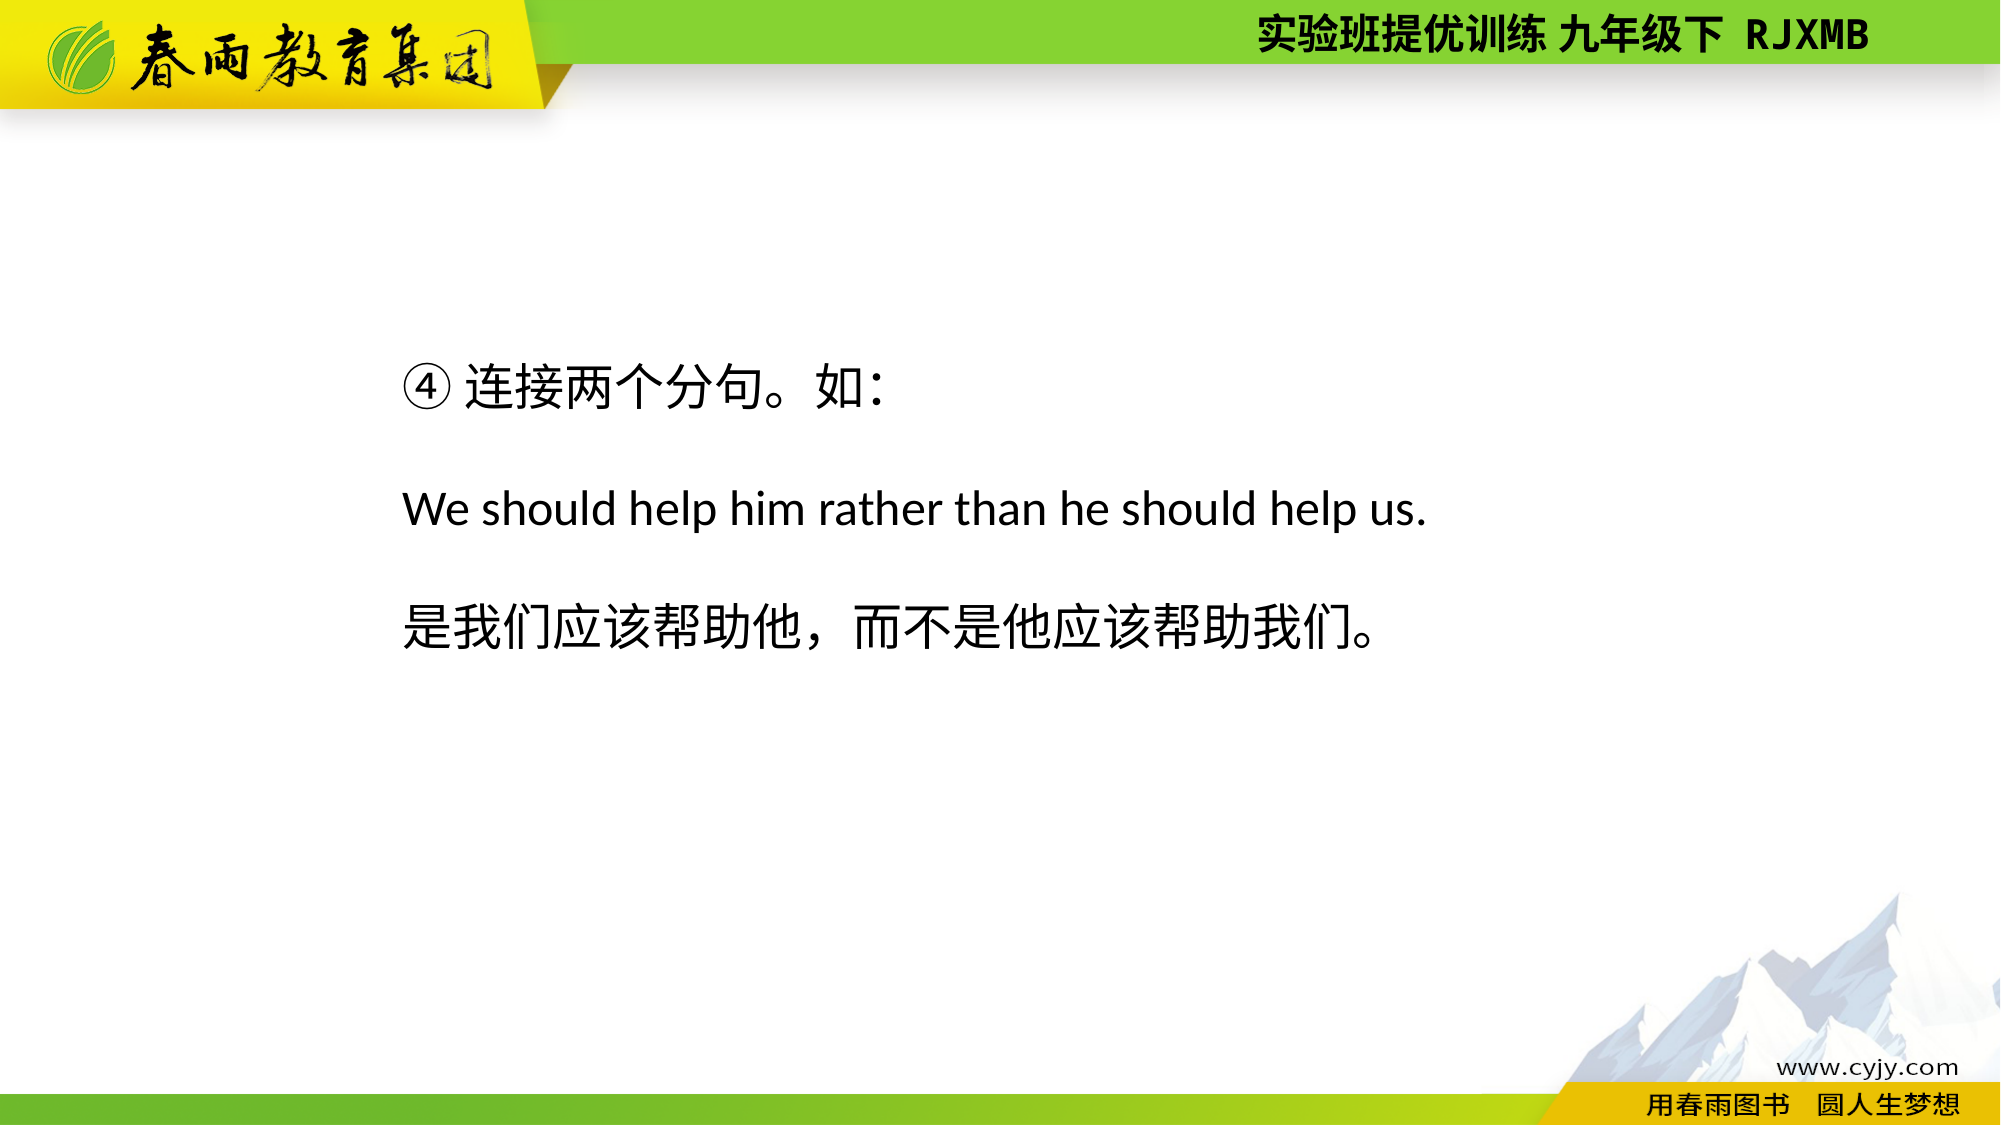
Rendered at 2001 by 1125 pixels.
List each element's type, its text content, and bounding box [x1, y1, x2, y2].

text_box ④连接两个分句。如： We should help him rather than he should help us. 是我们应该帮助他，而不是他应该帮助我们。 [288, 288, 1552, 664]
picture [0, 0, 2001, 1125]
